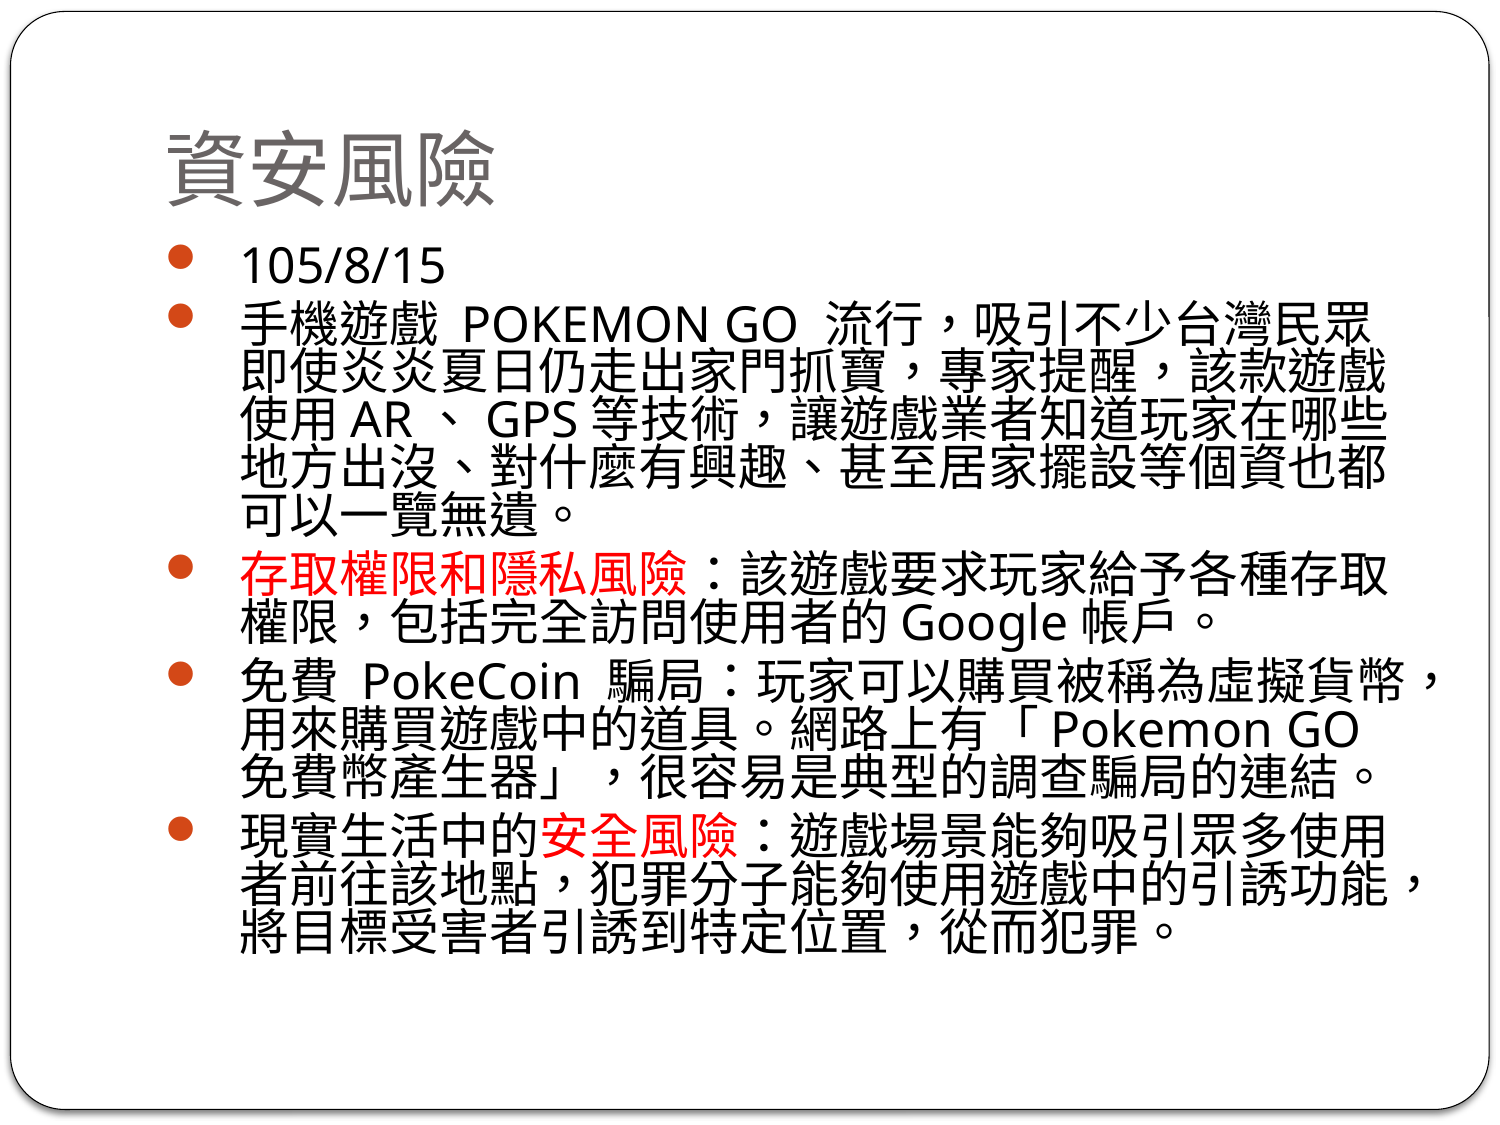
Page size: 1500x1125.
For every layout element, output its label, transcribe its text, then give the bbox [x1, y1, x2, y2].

title 資安風險 [150, 45, 1425, 233]
list 105/8/15 手機遊戲 POKEMON GO 流行，吸引不少台灣民眾即使炎炎夏日仍走出家門抓寶，專家提醒，該款遊戲使用AR、GPS等技術，讓遊戲業者知道玩家在哪些地方出沒、對什麼有興趣、甚至居家擺設等個資也都可以一覽無遺。 存取權限和隱私風險：該遊戲要求玩家給予各種存取權限，包括完全訪問使用者的Google帳戶。 免費 PokeCoin 騙局：玩家可以購買被稱為虛擬貨幣，用來購買遊戲中的道具。網路上有「Pokemon GO 免費幣產生器」，很容易是典型的調查騙局的連結。 現實生活中的安全風險：遊戲場景能夠吸引眾多使用者前往該地點，犯罪分子能夠使用遊戲中的引誘功能，將目標受害者引誘到特定位置，從而犯罪。 [150, 237, 1425, 988]
